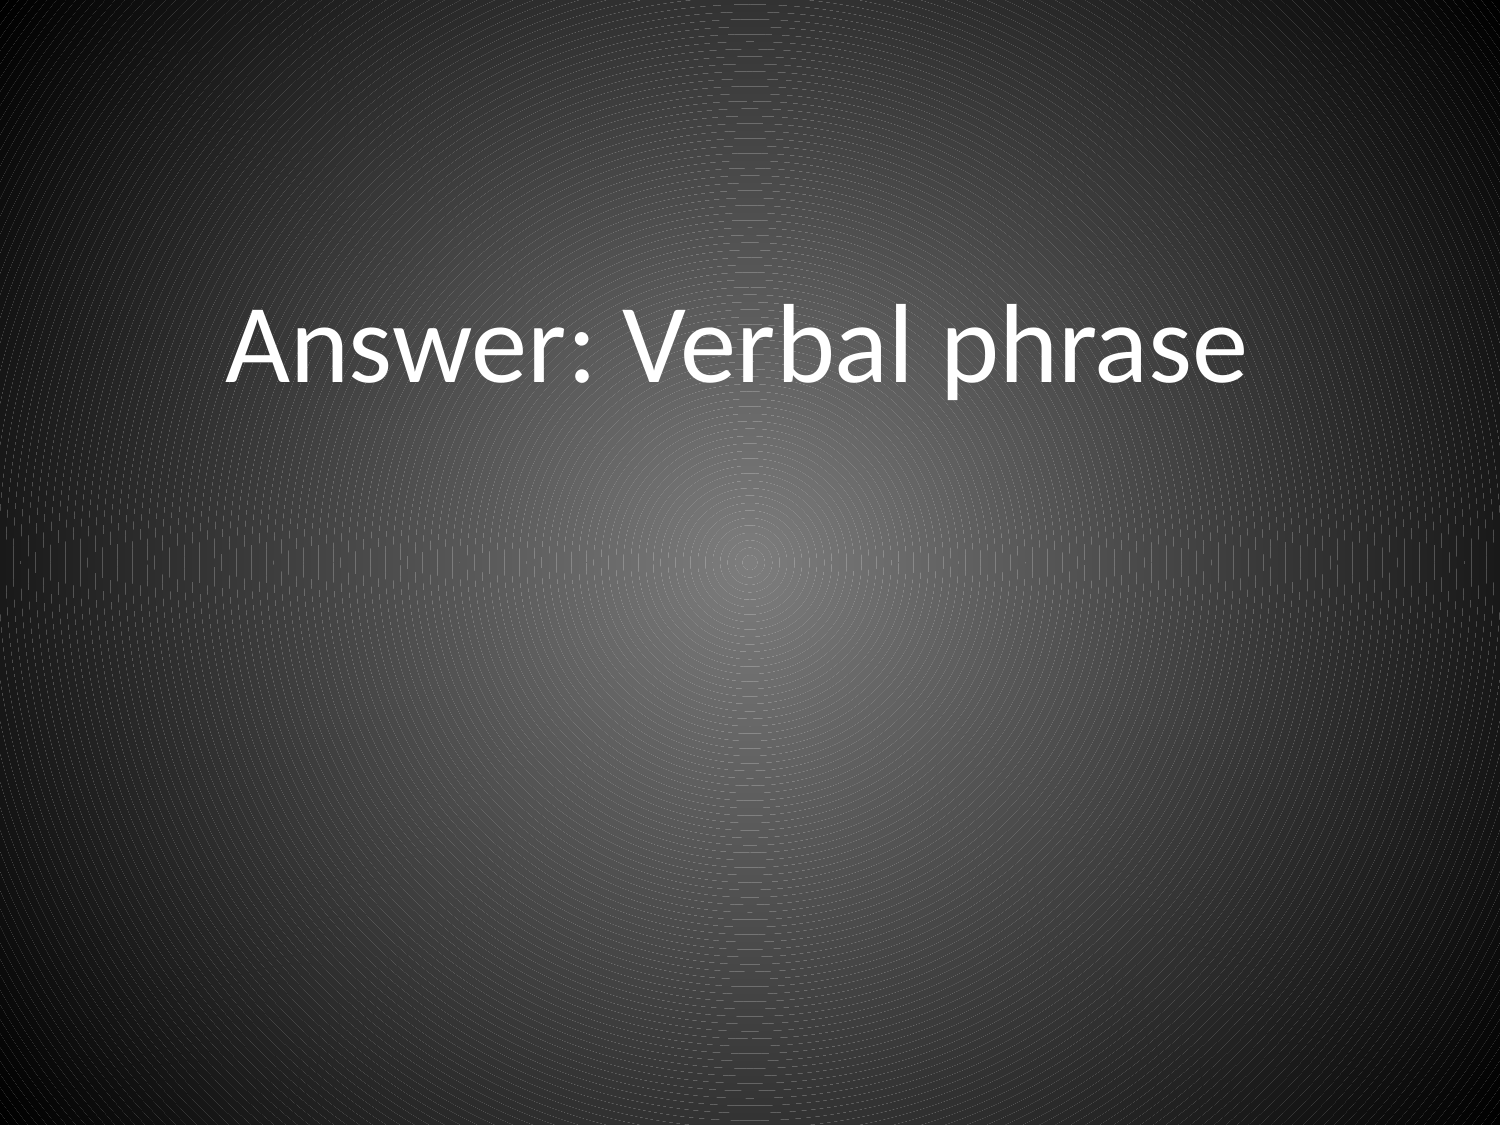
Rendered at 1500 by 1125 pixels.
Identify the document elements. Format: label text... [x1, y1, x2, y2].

list Answer: Verbal phrase [75, 262, 1425, 1005]
